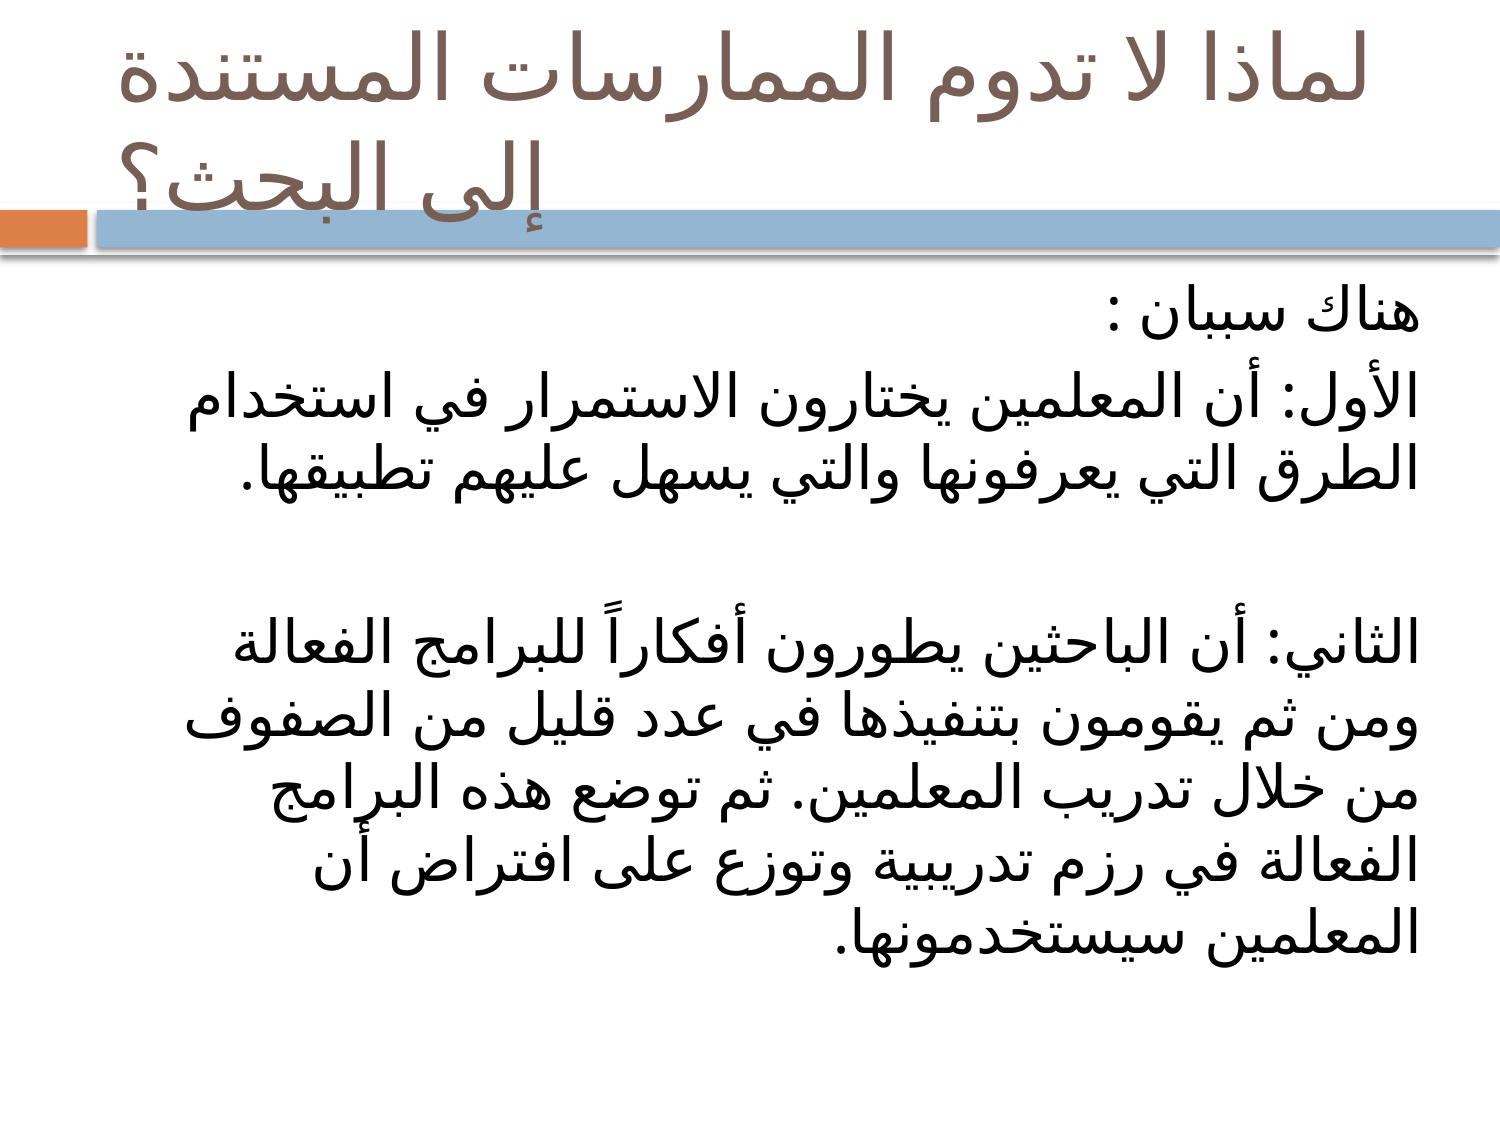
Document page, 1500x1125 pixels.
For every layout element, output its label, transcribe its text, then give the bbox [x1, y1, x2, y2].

list هناك سببان : الأول: أن المعلمين يختارون الاستمرار في استخدام الطرق التي يعرفونها والتي يسهل عليهم تطبيقها. الثاني: أن الباحثين يطورون أفكاراً للبرامج الفعالة ومن ثم يقومون بتنفيذها في عدد قليل من الصفوف من خلال تدريب المعلمين. ثم توضع هذه البرامج الفعالة في رزم تدريبية وتوزع على افتراض أن المعلمين سيستخدمونها. [100, 262, 1438, 1000]
title لماذا لا تدوم الممارسات المستندة إلى البحث؟ [100, 37, 1438, 200]
